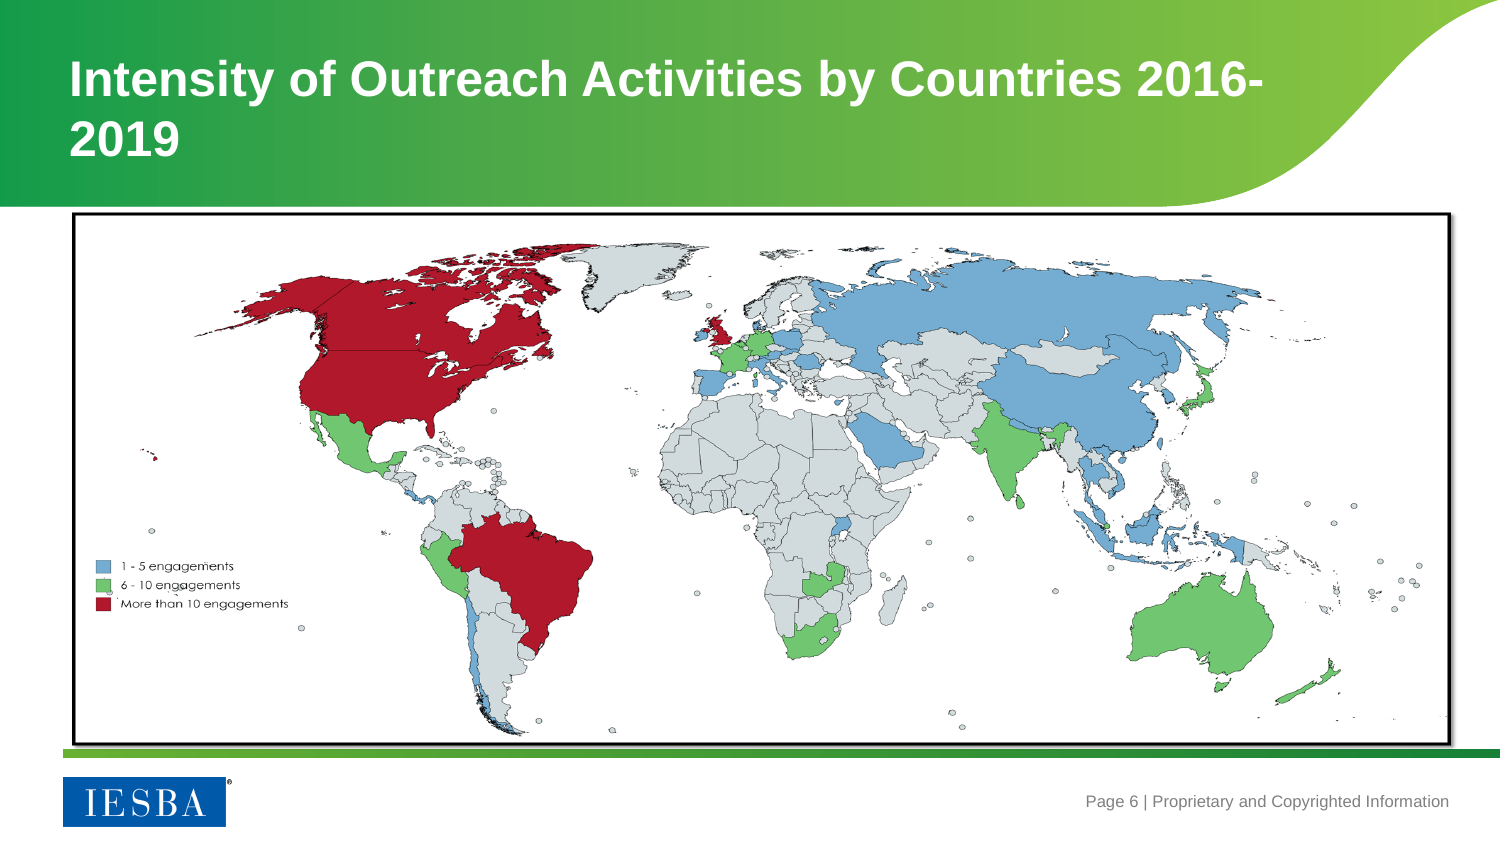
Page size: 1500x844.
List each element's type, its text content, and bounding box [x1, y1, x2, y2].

title Intensity of Outreach Activities by Countries 2016-2019 [69, 73, 1301, 139]
picture [63, 777, 232, 827]
picture [68, 210, 1460, 752]
picture [0, 0, 1500, 207]
